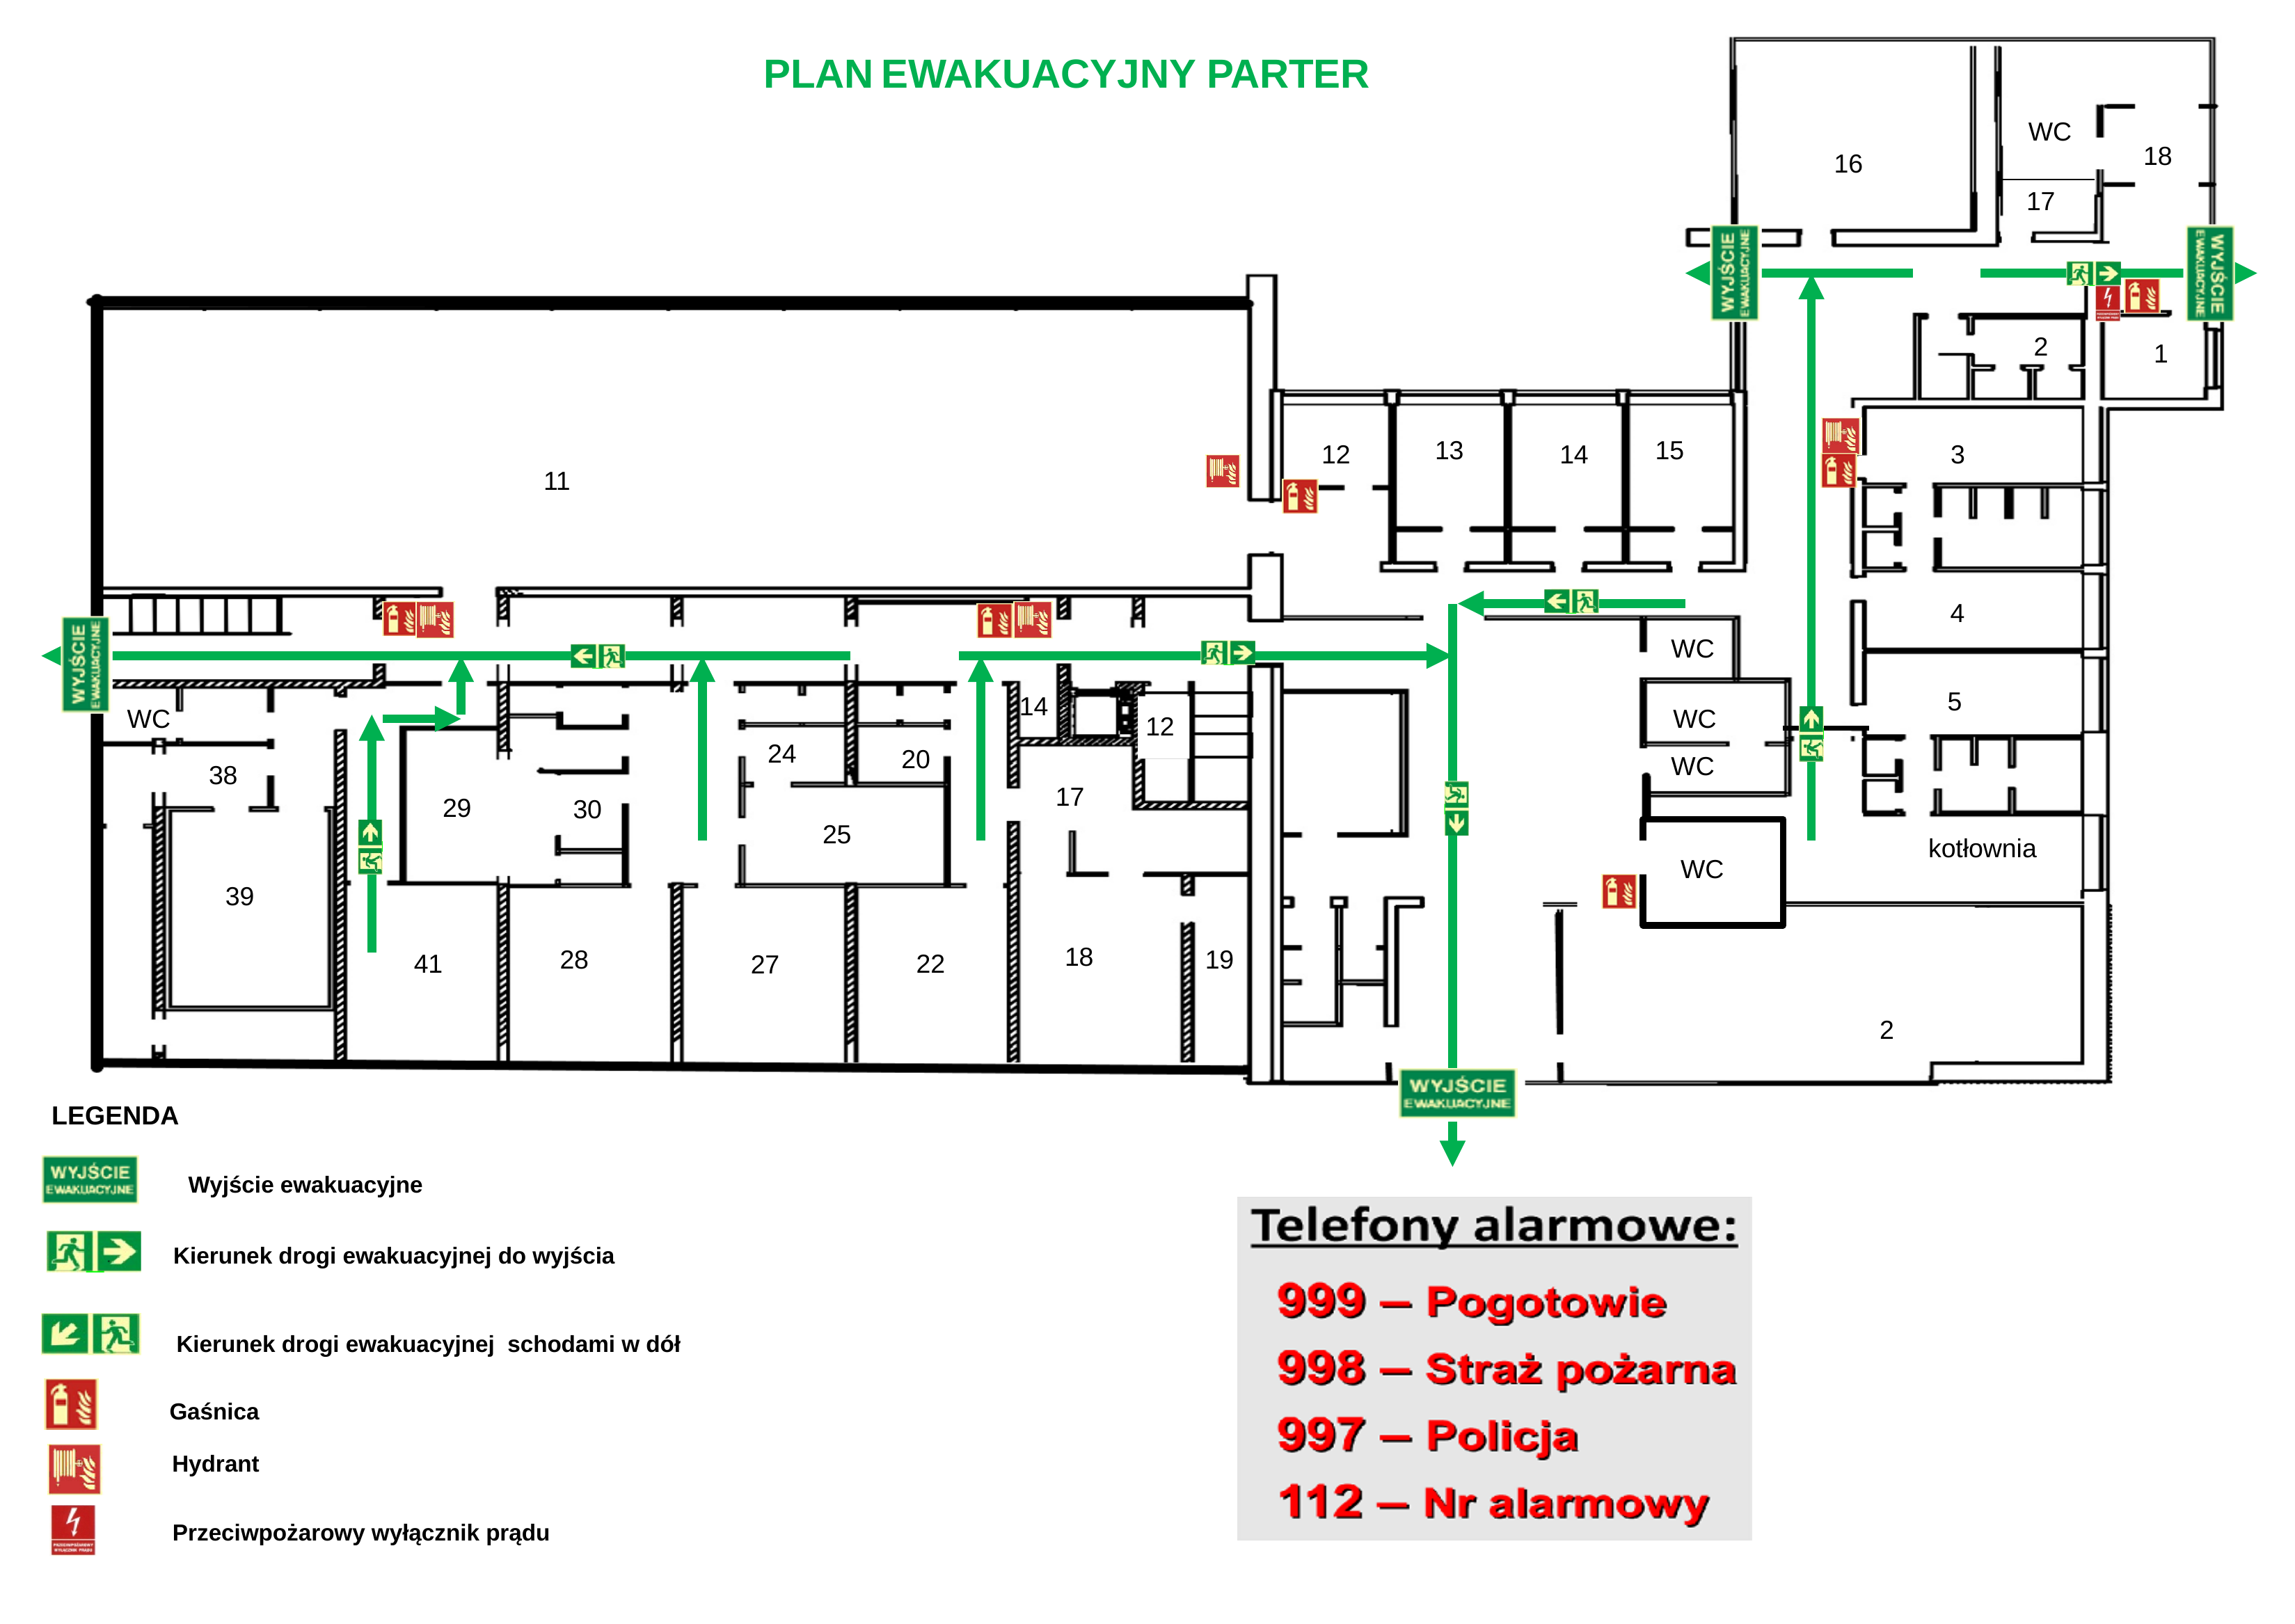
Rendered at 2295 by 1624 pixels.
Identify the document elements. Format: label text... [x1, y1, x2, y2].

picture [47, 1444, 104, 1496]
text_box Gaśnica [159, 1391, 372, 1430]
picture [41, 1313, 147, 1357]
picture [44, 1378, 99, 1430]
picture [38, 15, 2258, 1122]
picture [1237, 1197, 1752, 1541]
text_box Hydrant [161, 1443, 319, 1482]
text_box Kierunek drogi ewakuacyjnej do wyjścia [163, 1235, 685, 1274]
text_box Kierunek drogi ewakuacyjnej schodami w dół [166, 1323, 752, 1362]
text_box Wyjście ewakuacyjne [177, 1164, 497, 1203]
text_box [49, 1505, 97, 1557]
picture [41, 1155, 141, 1300]
text_box LEGENDA [41, 1093, 253, 1135]
text_box Przeciwpożarowy wyłącznik prądu [162, 1513, 562, 1552]
